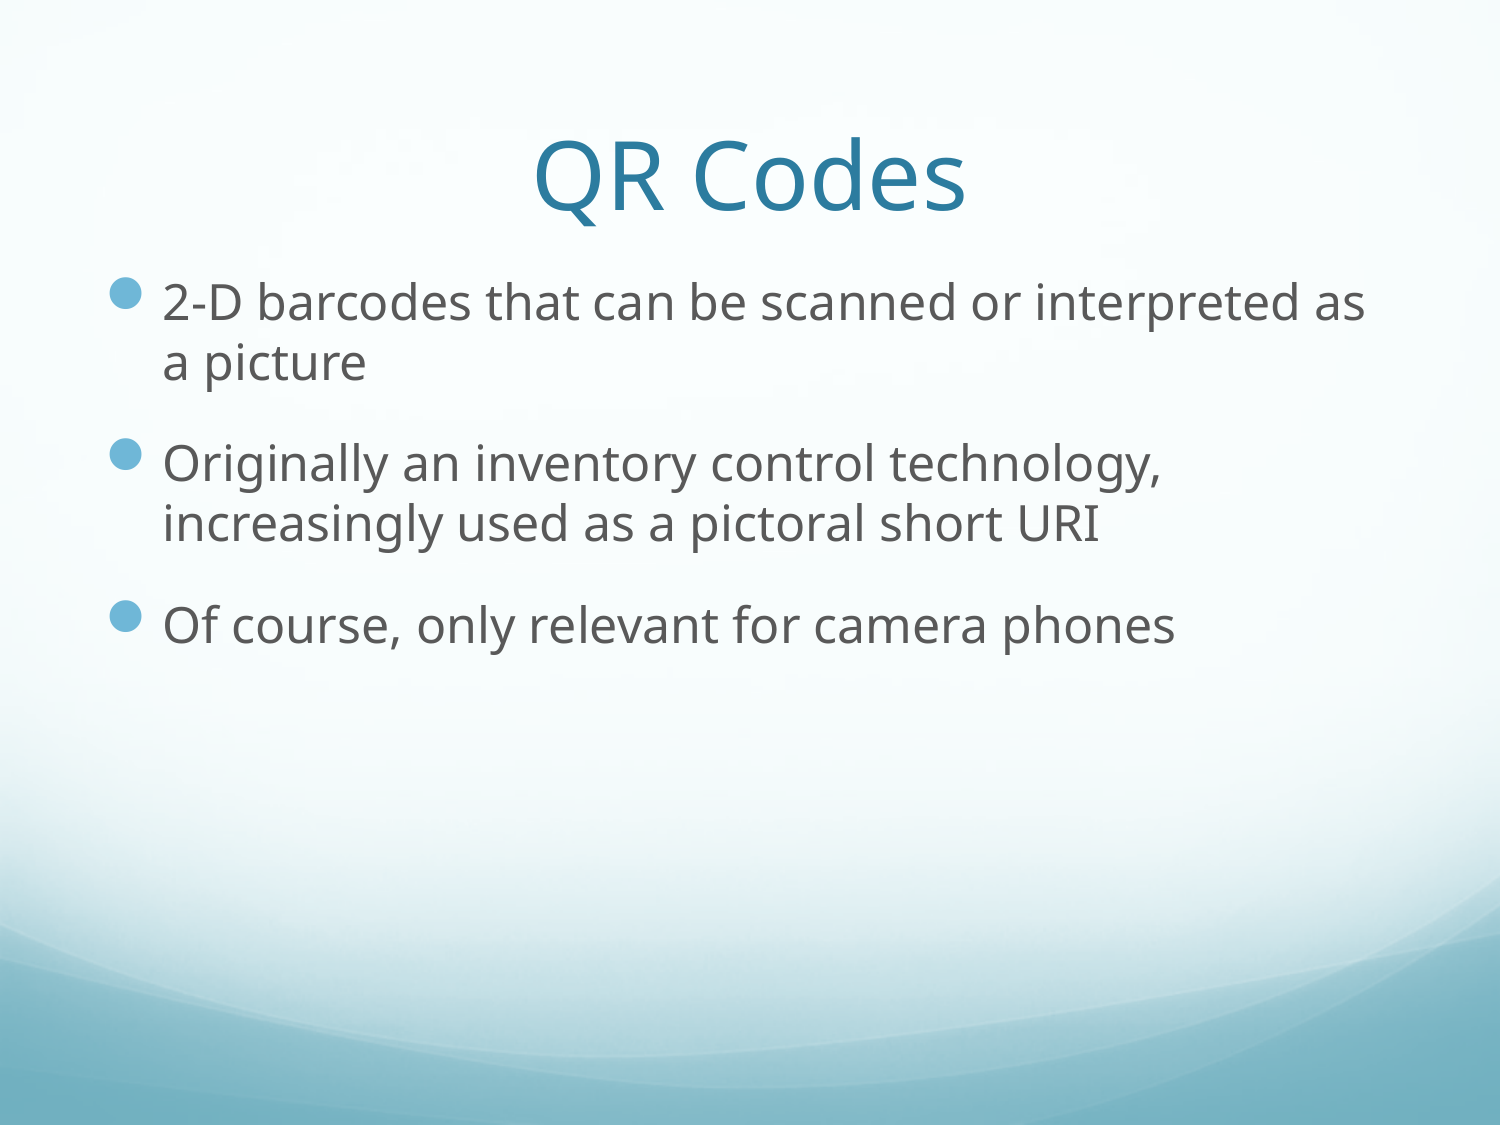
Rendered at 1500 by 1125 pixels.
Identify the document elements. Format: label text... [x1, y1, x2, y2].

title QR Codes [90, 17, 1410, 237]
list 2-D barcodes that can be scanned or interpreted as a picture Originally an inventory control technology, increasingly used as a pictoral short URI Of course, only relevant for camera phones [90, 262, 1410, 975]
